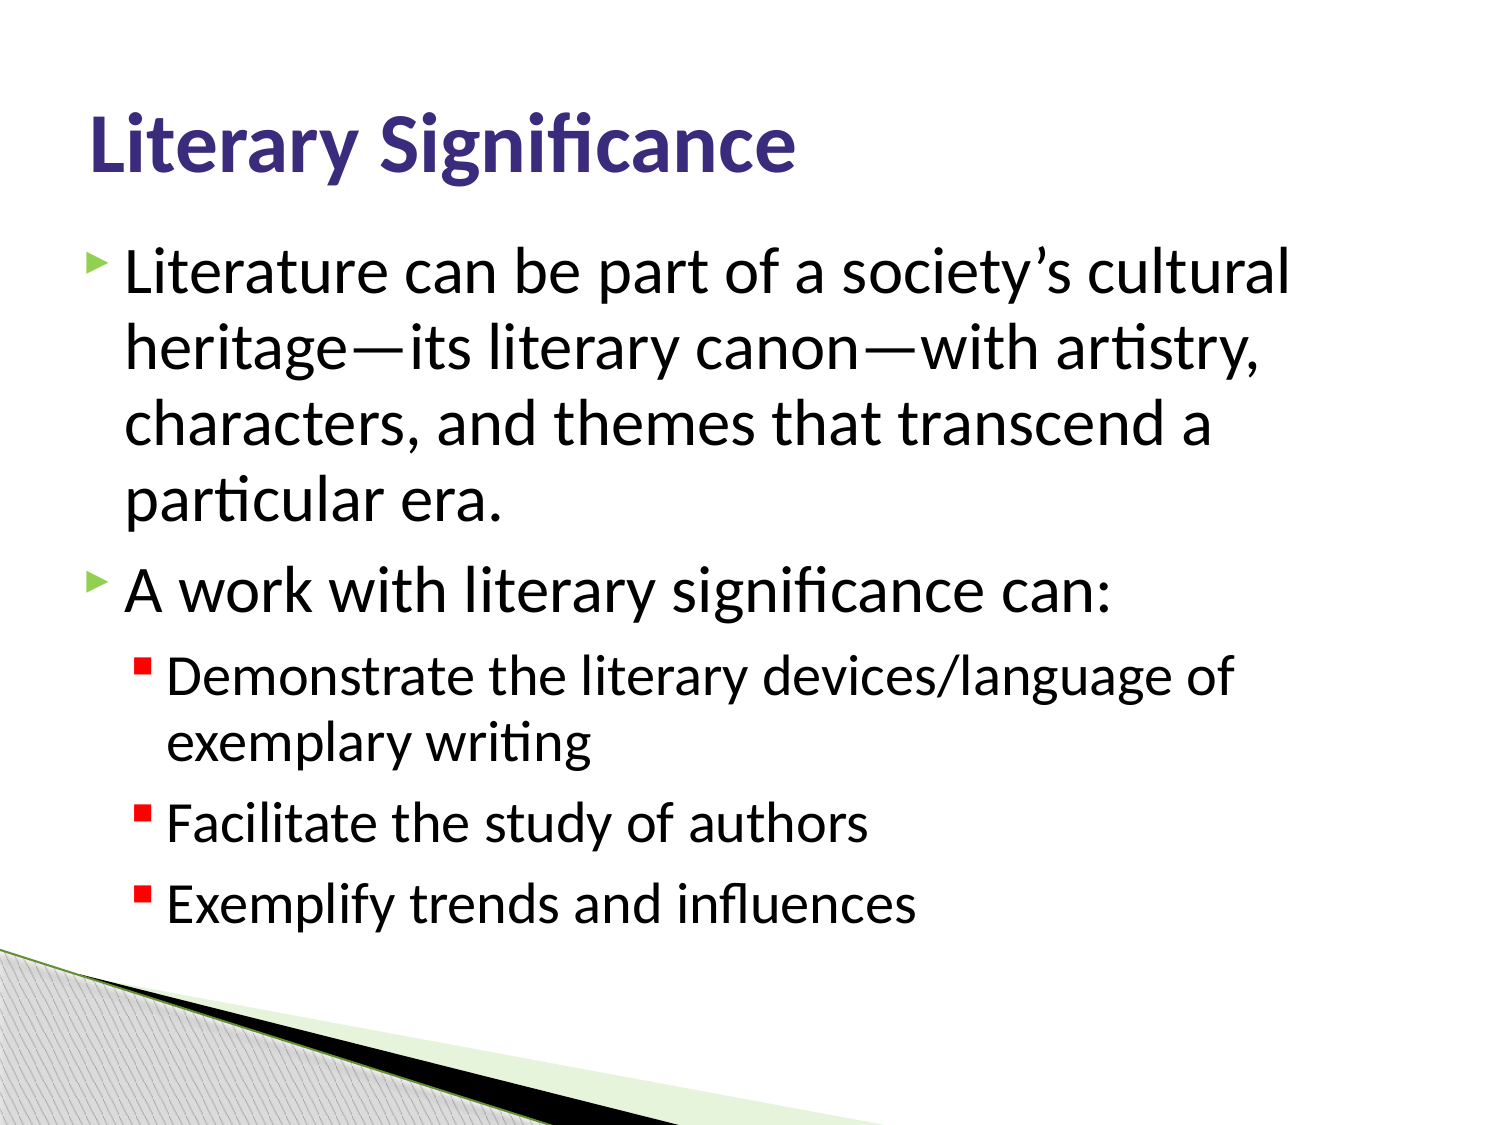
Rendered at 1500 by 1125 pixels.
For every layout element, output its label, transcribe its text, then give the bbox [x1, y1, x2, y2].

list Literature can be part of a society’s cultural heritage—its literary canon—with artistry, characters, and themes that transcend a particular era. A work with literary significance can: Demonstrate the literary devices/language of exemplary writing Facilitate the study of authors Exemplify trends and influences [50, 224, 1475, 1063]
title Literary Significance [75, 45, 1425, 233]
